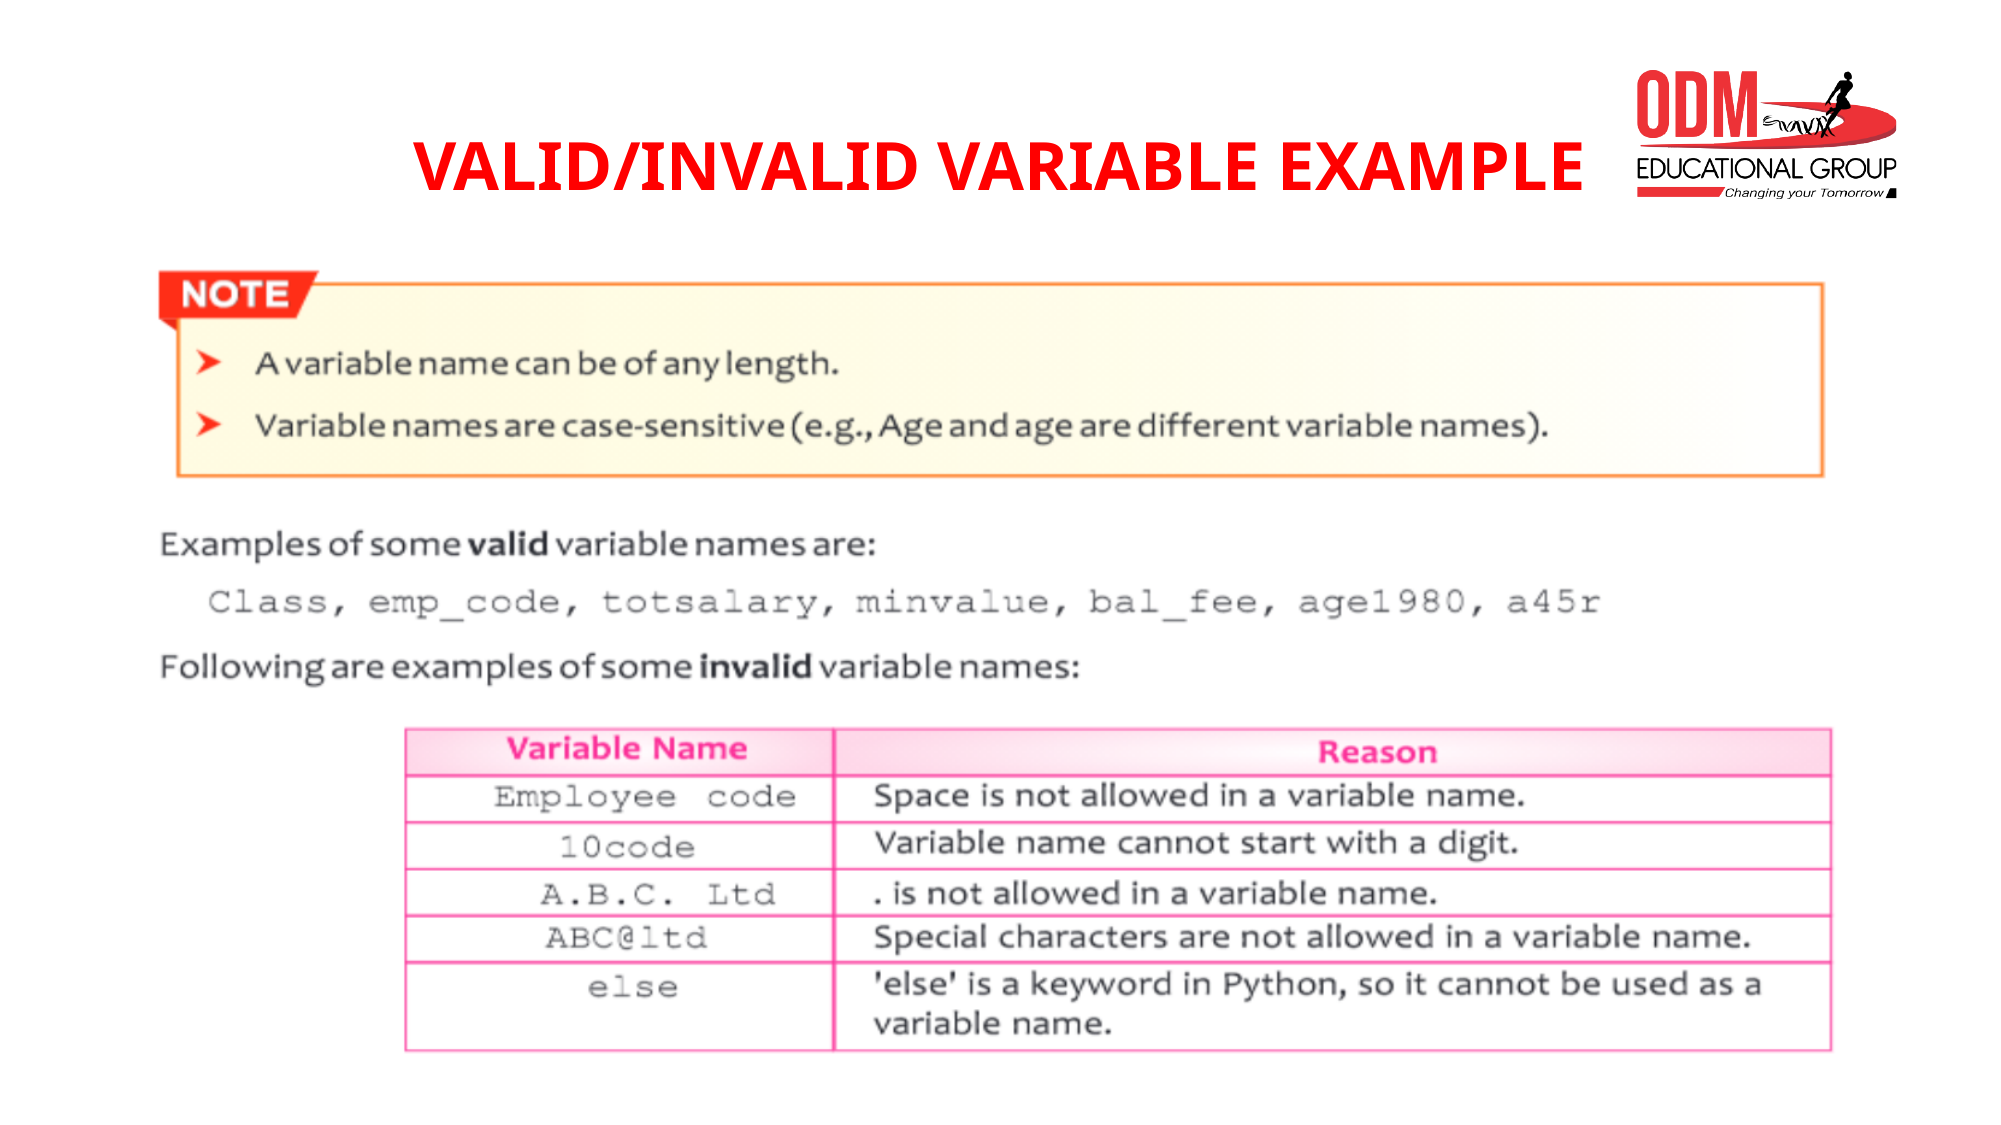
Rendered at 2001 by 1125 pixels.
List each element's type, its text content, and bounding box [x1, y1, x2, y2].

title VALID/INVALID VARIABLE EXAMPLE [1408, 59, 1863, 256]
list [597, 0, 1408, 1125]
title VALID/INVALID VARIABLE EXAMPLE [137, 59, 597, 256]
picture [111, 257, 597, 1066]
text_box [1637, 70, 1897, 199]
picture [1408, 257, 1896, 1066]
